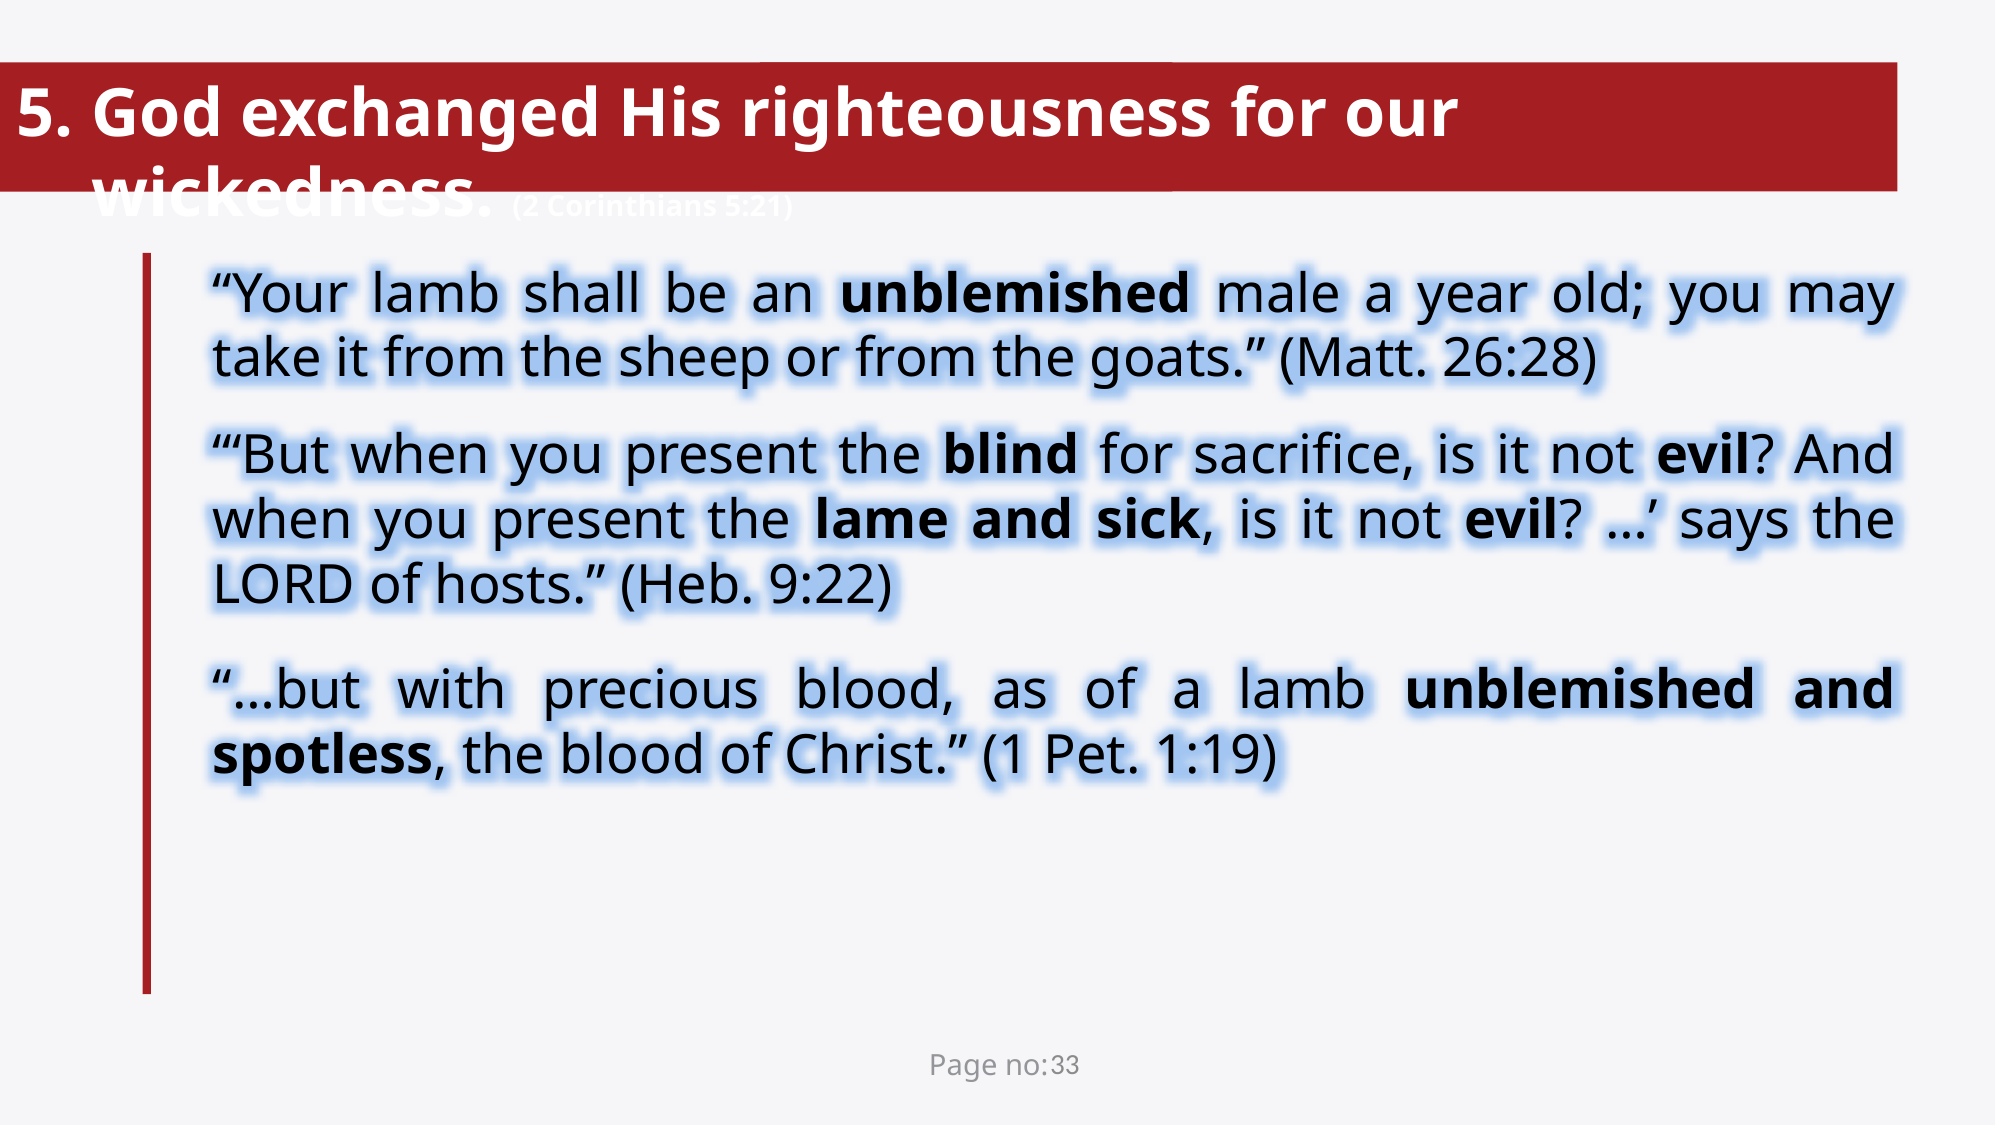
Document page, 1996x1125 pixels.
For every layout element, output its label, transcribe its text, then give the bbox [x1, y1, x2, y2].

text_box “…but with precious blood, as of a lamb unblemished and spotless, the blood of Christ.” (1 Pet. 1:19) [198, 646, 1911, 792]
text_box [1, 62, 1898, 194]
text_box “Your lamb shall be an unblemished male a year old; you may take it from the sheep or from the goats.” (Matt. 26:28) [198, 250, 1911, 396]
text_box “‘But when you present the blind for sacrifice, is it not evil? And when you present the lame and sick, is it not evil? …’ says the Lord of hosts.” (Heb. 9:22) [198, 412, 1911, 623]
